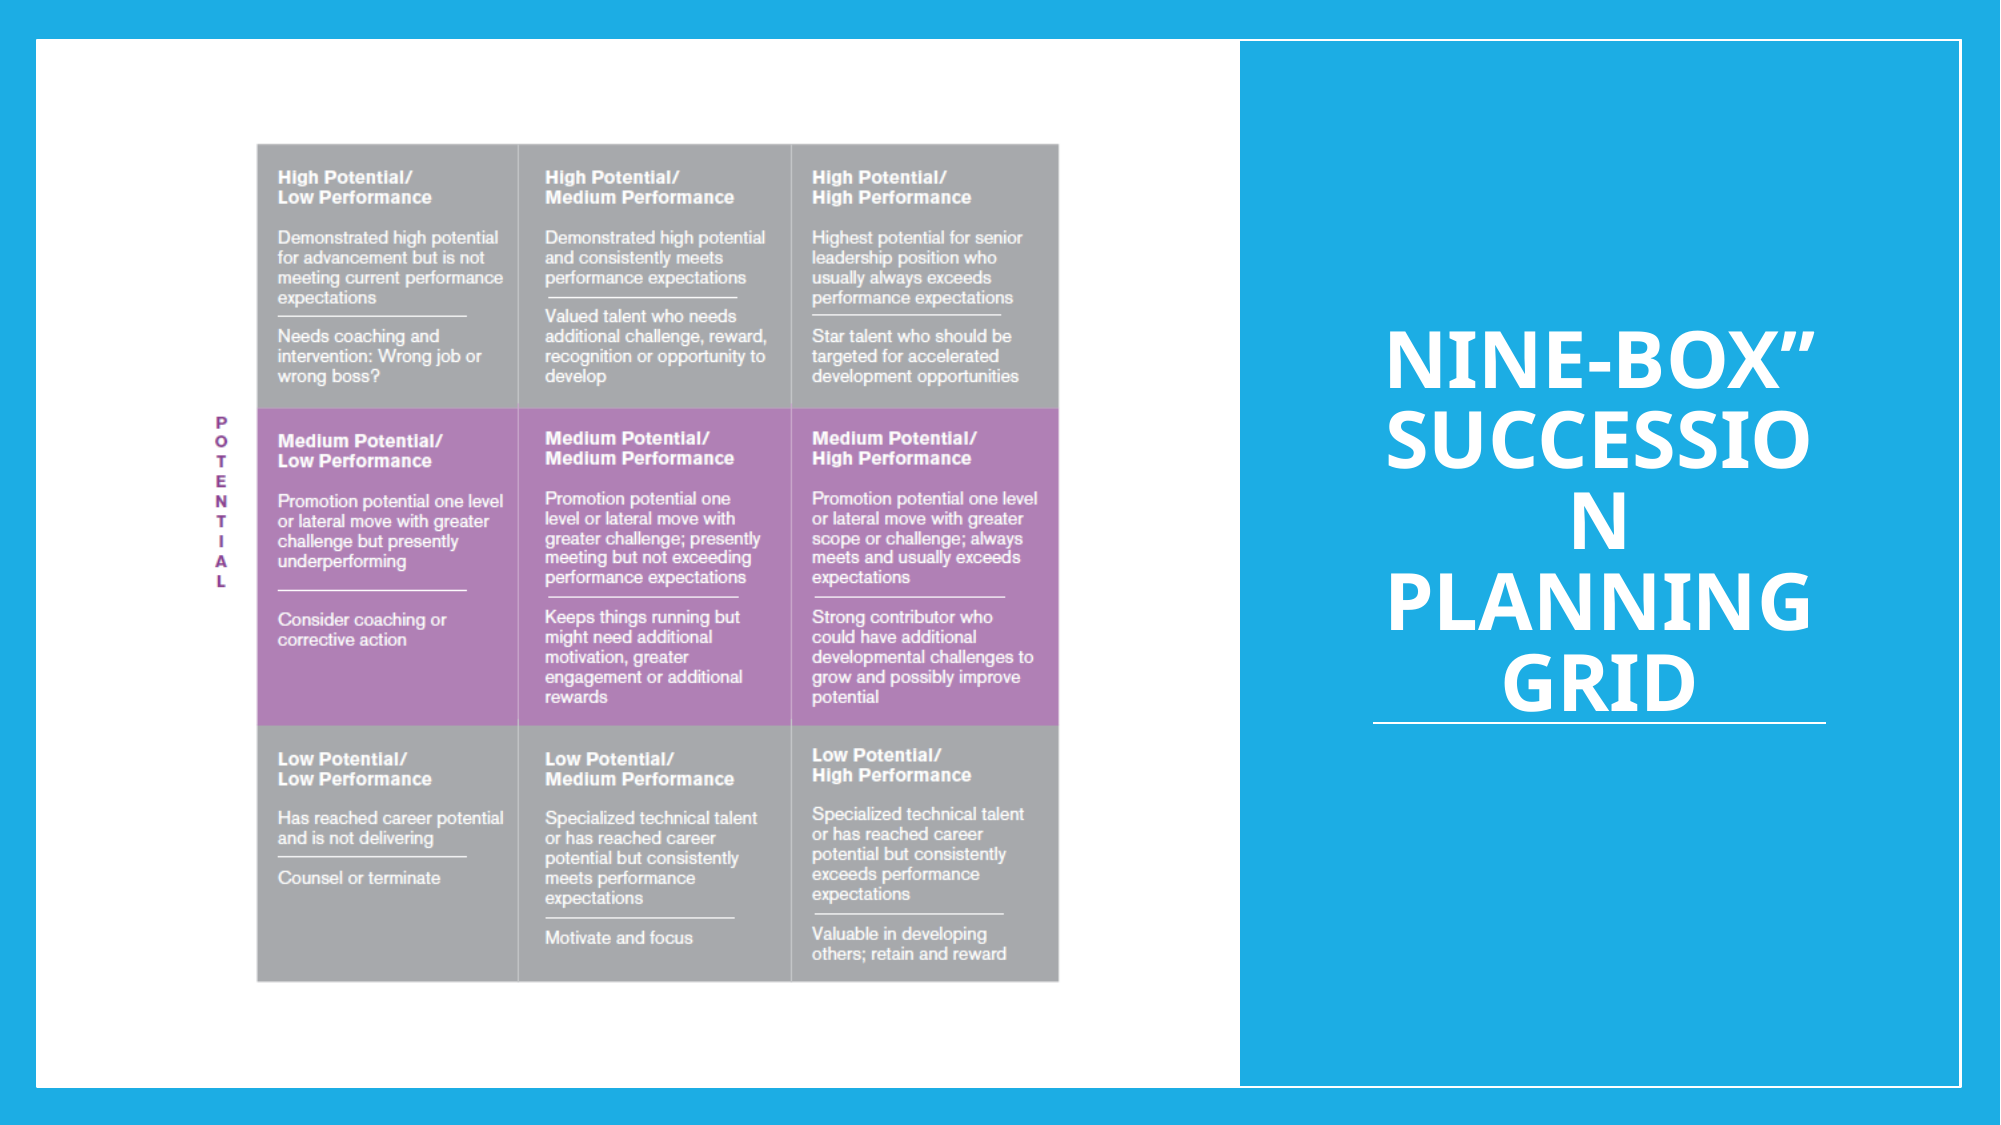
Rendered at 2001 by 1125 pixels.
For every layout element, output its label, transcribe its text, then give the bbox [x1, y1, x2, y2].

text_box [36, 39, 1962, 1088]
title Nine-Box” Succession Planning Grid [1344, 140, 1855, 735]
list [190, 140, 1088, 985]
